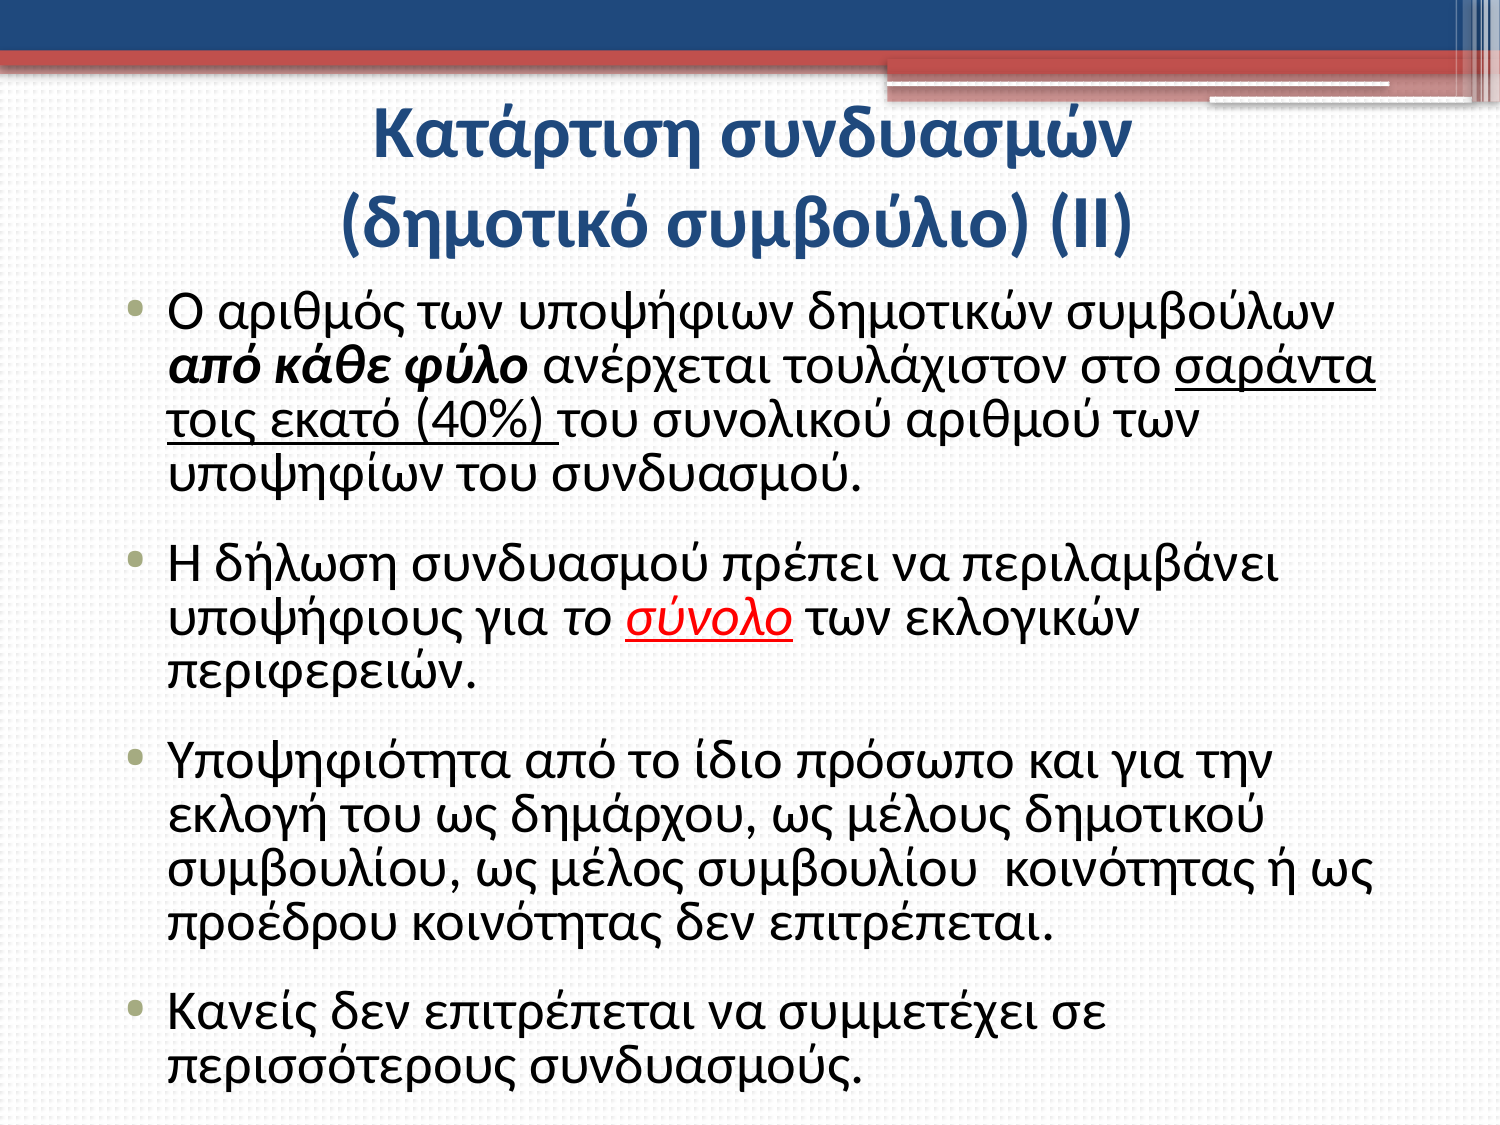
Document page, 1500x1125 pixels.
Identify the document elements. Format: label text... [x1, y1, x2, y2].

text_box Ο αριθμός των υποψήφιων δημοτικών συμβούλων από κάθε φύλο ανέρχεται τουλάχιστον στο σαράντα τοις εκατό (40%) του συνολικού αριθμού των υποψηφίων του συνδυασμού. Η δήλωση συνδυασμού πρέπει να περιλαμβάνει υποψήφιους για το σύνολο των εκλογικών περιφερειών. Υποψηφιότητα από το ίδιο πρόσωπο και για την εκλογή του ως δημάρχου, ως μέλους δημοτικού συμβουλίου, ως μέλος συμβουλίου κοινότητας ή ως προέδρου κοινότητας δεν επιτρέπεται. Κανείς δεν επιτρέπεται να συμμετέχει σε περισσότερους συνδυασμούς. [74, 278, 1425, 1115]
text_box Κατάρτιση συνδυασμών (δημοτικό συμβούλιο) (ΙI) [70, 66, 1421, 279]
